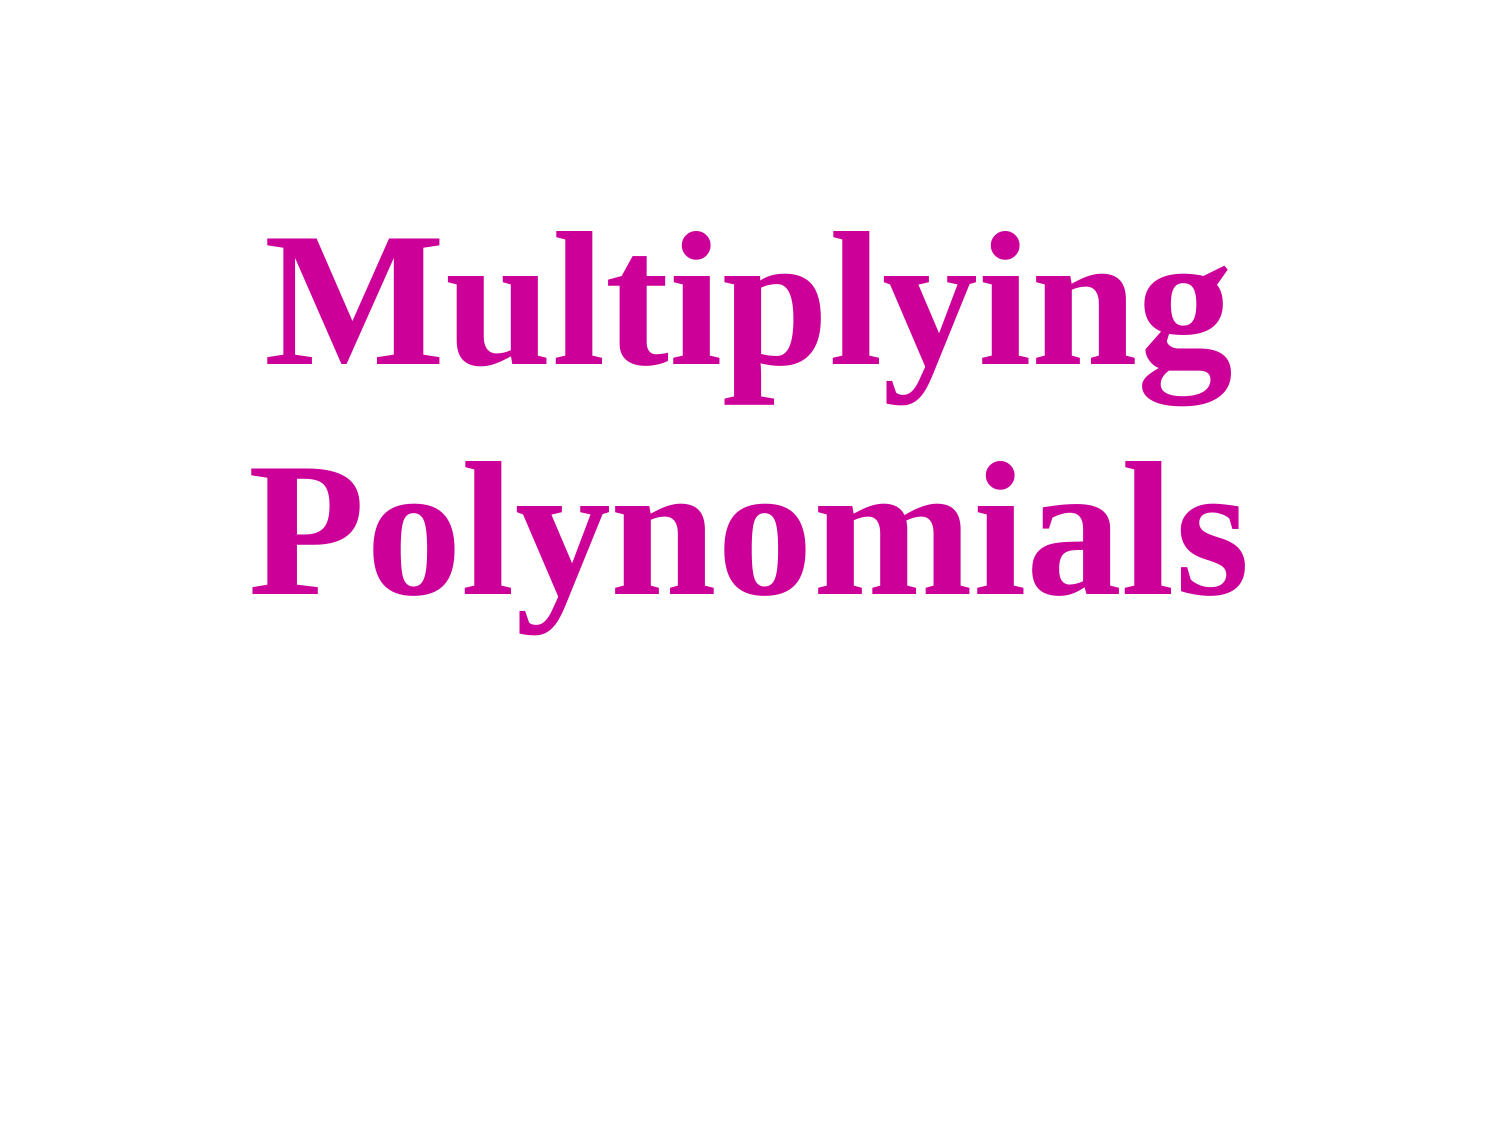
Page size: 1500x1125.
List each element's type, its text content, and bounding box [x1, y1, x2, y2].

title Multiplying Polynomials [112, 181, 1388, 624]
